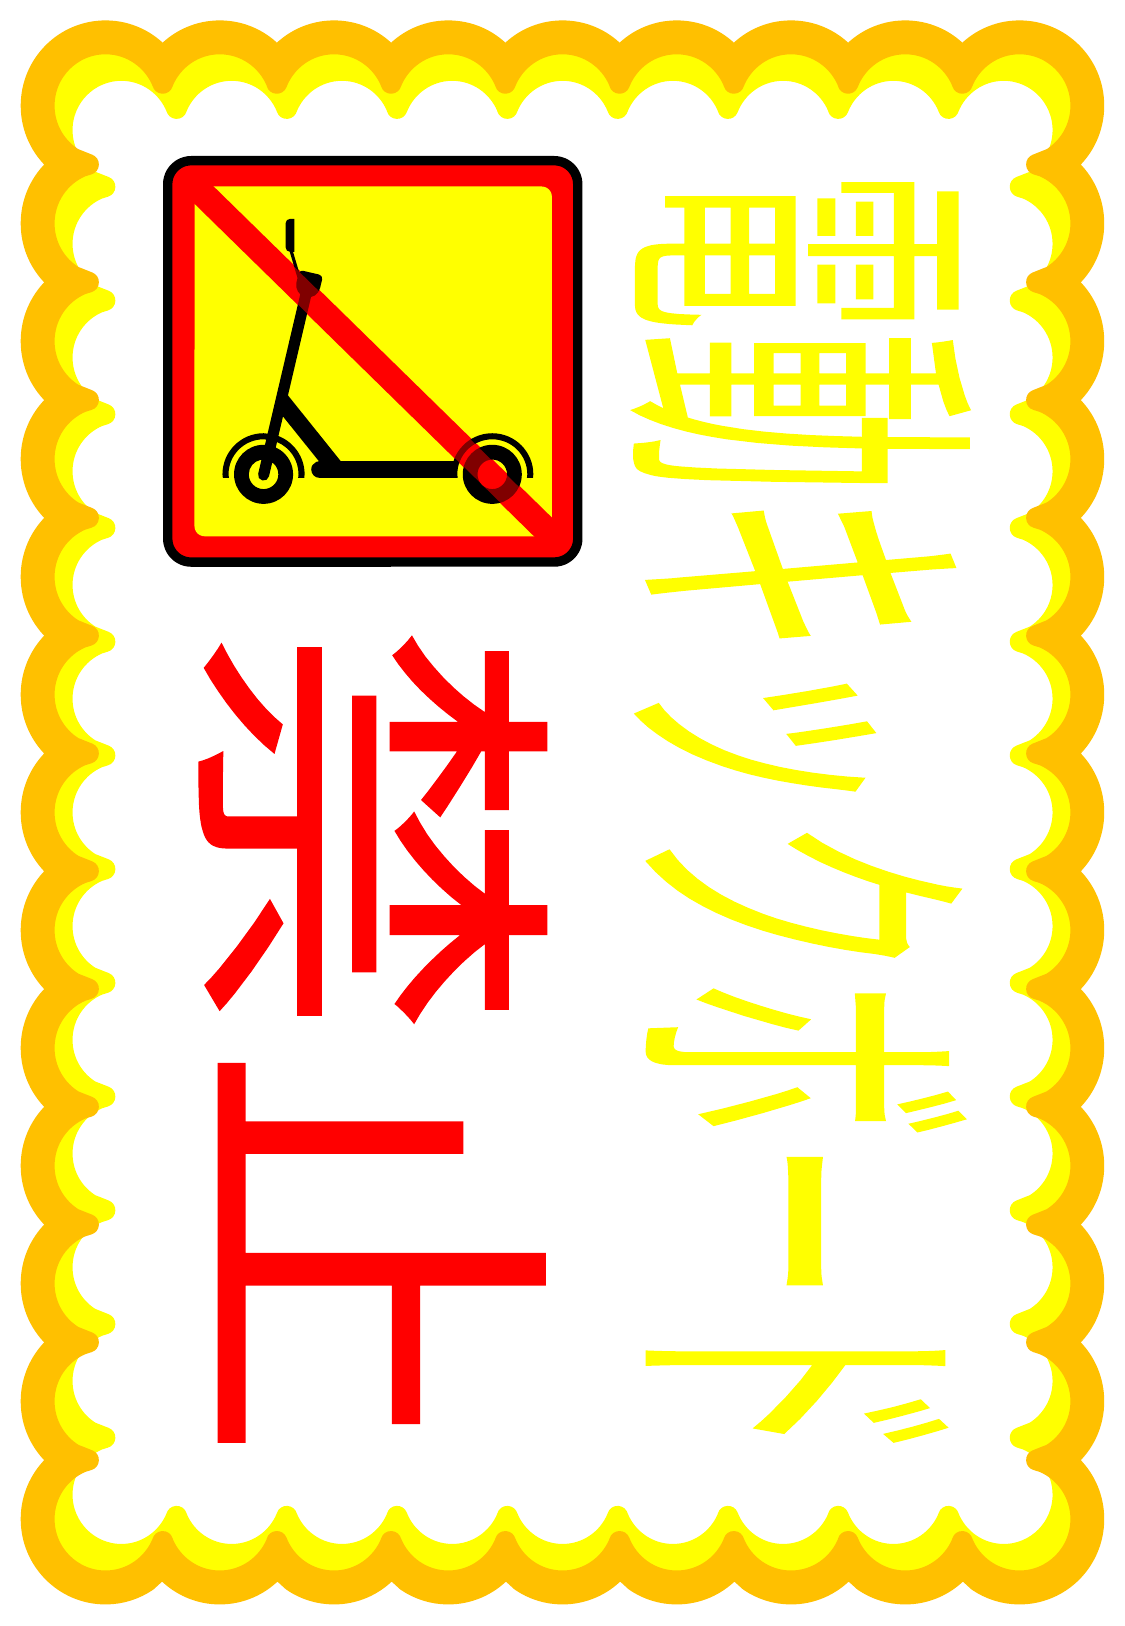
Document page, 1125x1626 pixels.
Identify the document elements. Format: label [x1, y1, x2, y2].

text_box [47, 287, 108, 392]
text_box [1018, 287, 1078, 392]
text_box [167, 160, 579, 563]
text_box [1018, 403, 1078, 512]
text_box [1018, 1353, 1077, 1454]
text_box [1018, 170, 1077, 271]
text_box [1018, 1232, 1078, 1338]
text_box [48, 55, 1077, 151]
text_box [48, 1473, 1077, 1570]
text_box [48, 170, 108, 271]
text_box [47, 403, 108, 512]
text_box [47, 519, 108, 1105]
text_box [48, 1353, 108, 1454]
text_box [1018, 519, 1078, 1105]
text_box [1018, 1111, 1078, 1221]
text_box [47, 1111, 108, 1221]
text_box [47, 1232, 108, 1338]
text_box [29, 28, 1096, 1597]
